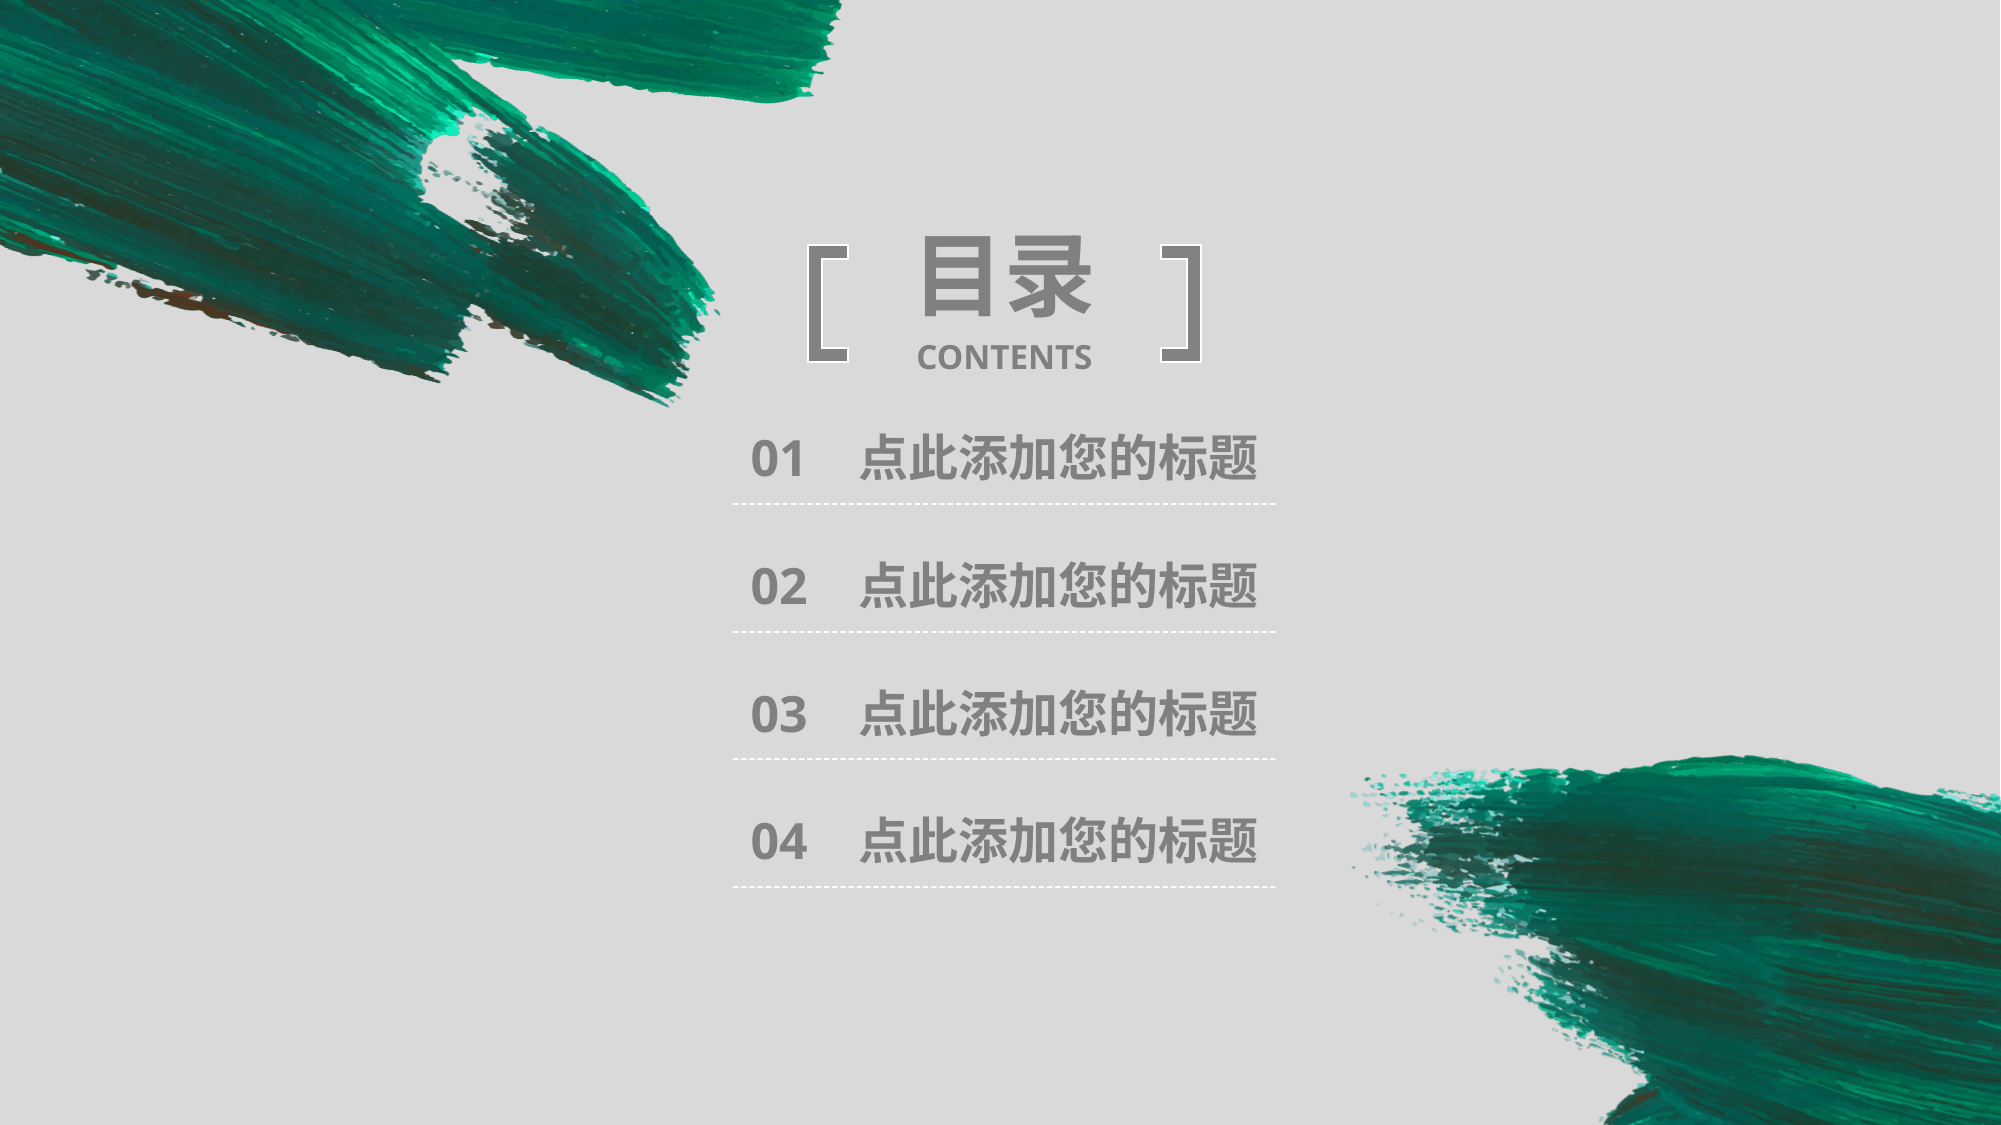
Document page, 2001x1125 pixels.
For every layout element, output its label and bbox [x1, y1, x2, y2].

picture [0, 0, 1064, 478]
text_box [1064, 210, 1202, 385]
picture [1131, 622, 2001, 1125]
text_box [700, 674, 1131, 760]
text_box [700, 801, 1131, 887]
text_box [700, 419, 1309, 505]
text_box [700, 546, 1309, 632]
